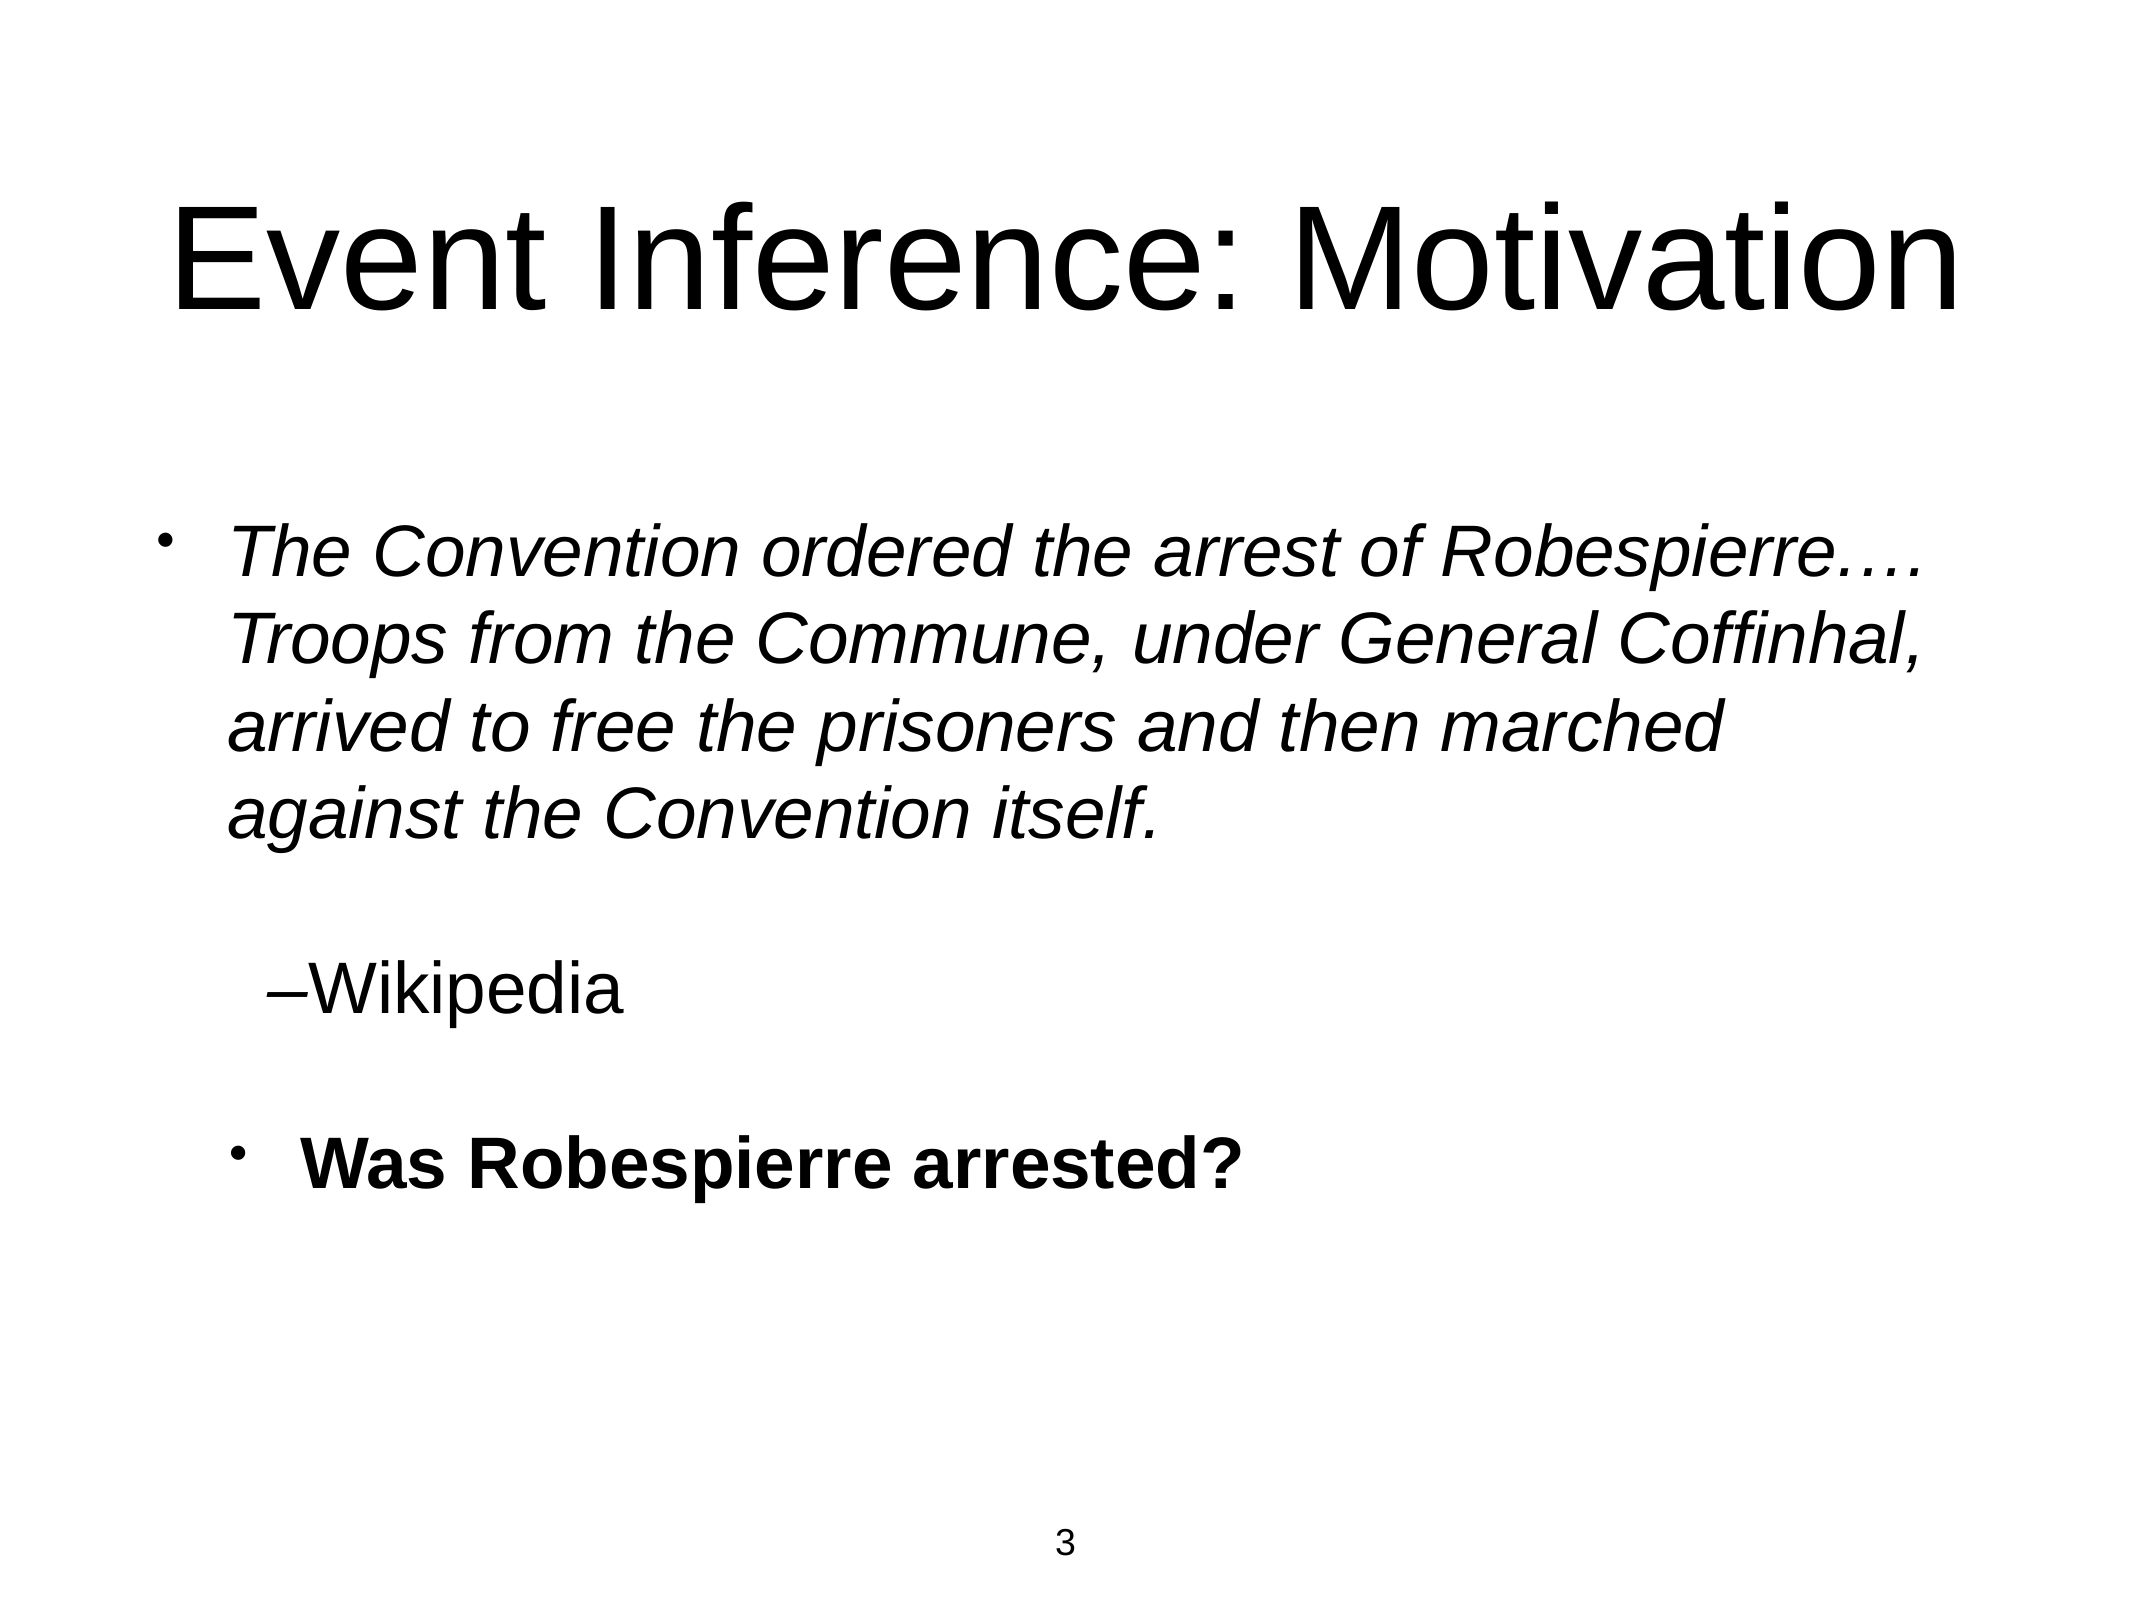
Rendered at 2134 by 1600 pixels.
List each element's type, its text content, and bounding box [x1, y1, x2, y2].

title Event Inference: Motivation [155, 72, 1978, 424]
slide_number 3 [1045, 1517, 1086, 1581]
list The Convention ordered the arrest of Robespierre.… Troops from the Commune, under General Coffinhal, arrived to free the prisoners and then marched against the Convention itself. –Wikipedia Was Robespierre arrested? [155, 424, 1978, 1457]
